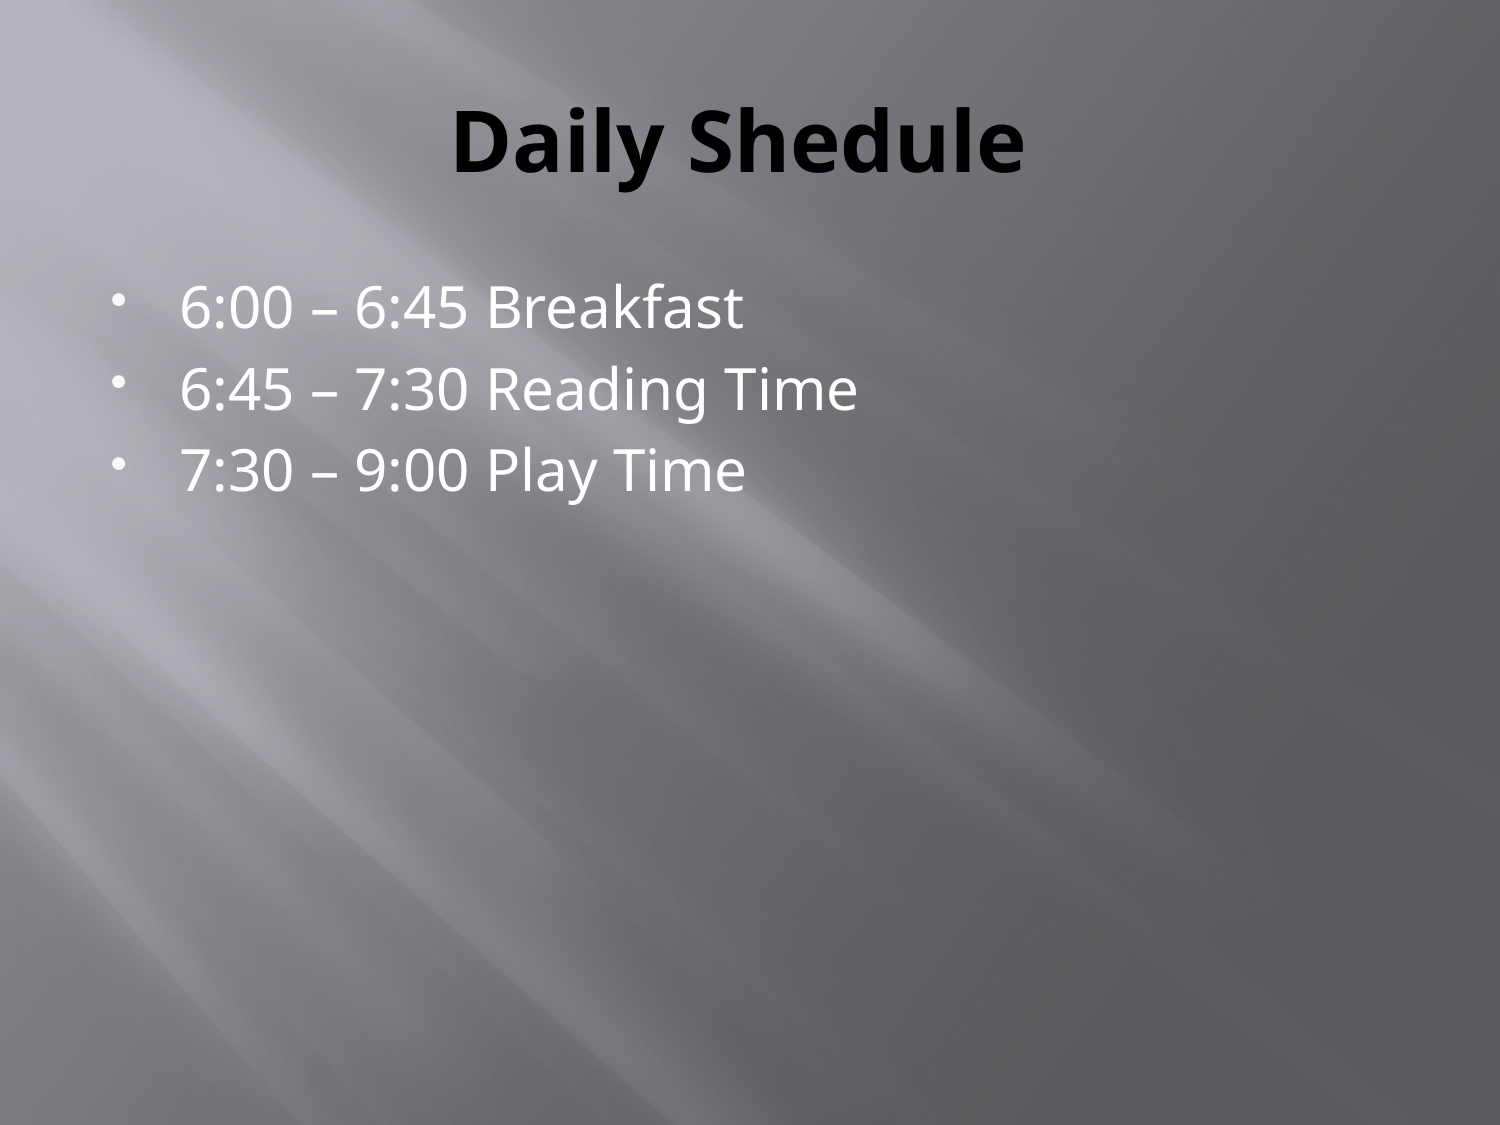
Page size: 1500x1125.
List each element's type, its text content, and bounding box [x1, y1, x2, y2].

title Daily Shedule [75, 45, 1425, 233]
list 6:00 – 6:45 Breakfast 6:45 – 7:30 Reading Time 7:30 – 9:00 Play Time [75, 262, 1425, 1035]
